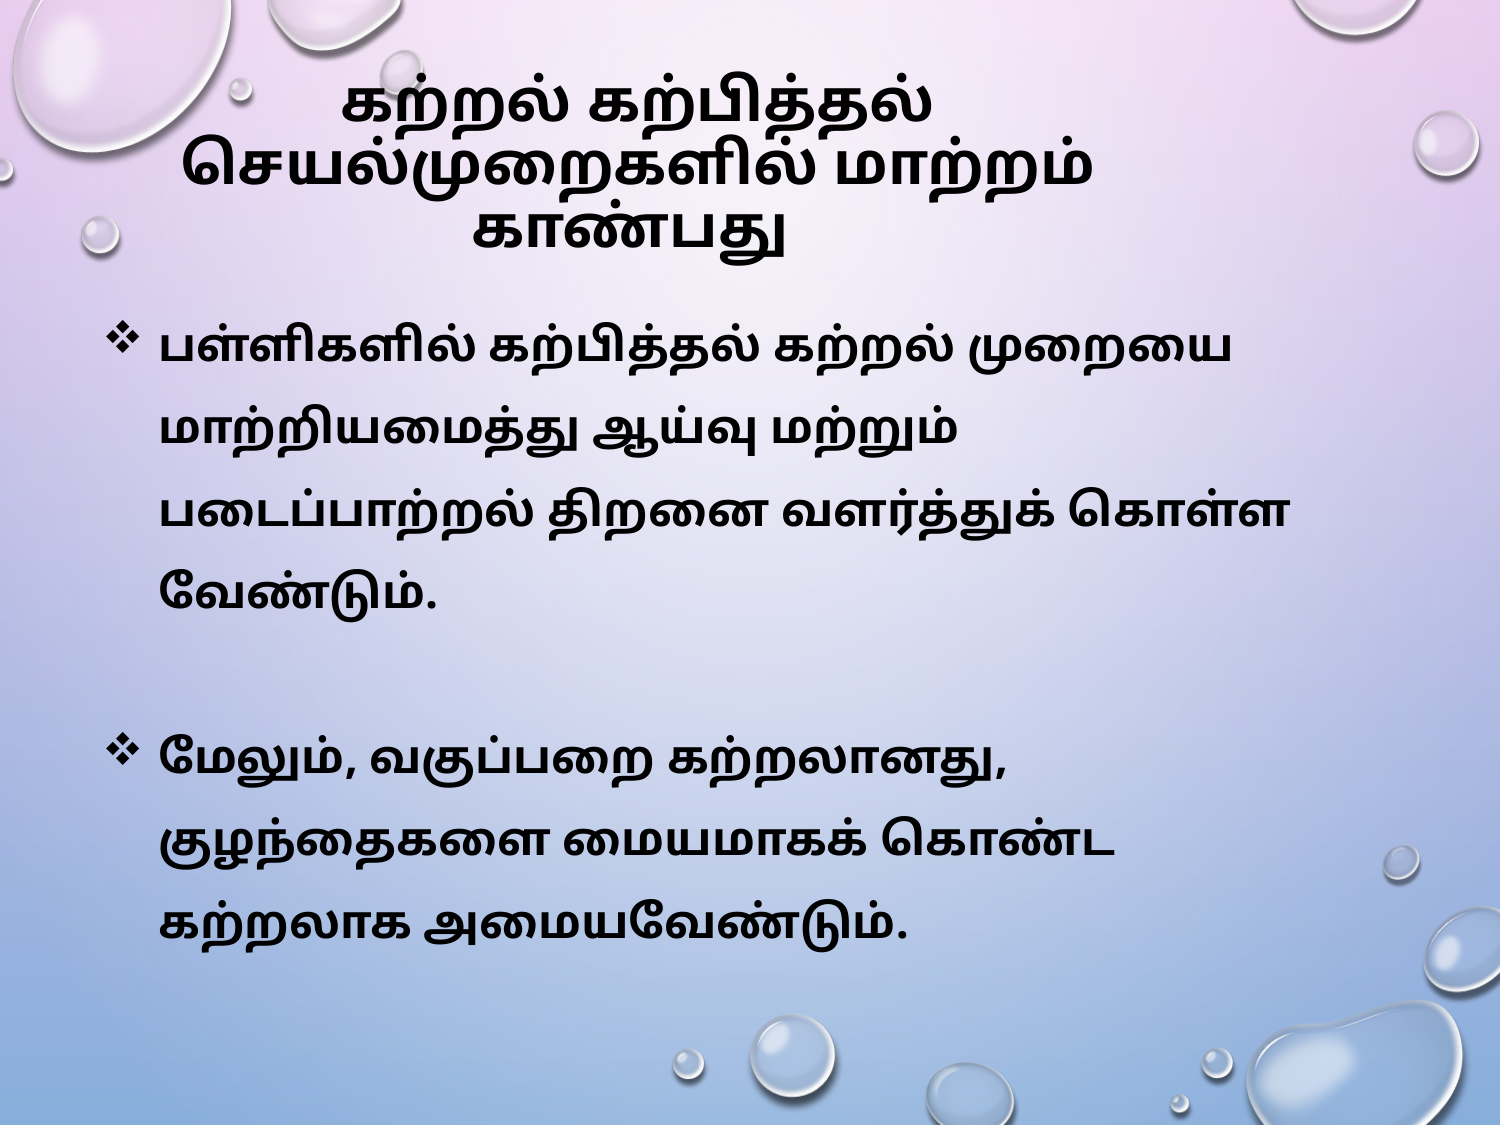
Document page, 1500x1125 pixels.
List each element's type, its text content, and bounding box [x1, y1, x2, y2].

text_box பள்ளிகளில் கற்பித்தல் கற்றல் முறையை மாற்றியமைத்து ஆய்வு மற்றும் படைப்பாற்றல் திறனை வளர்த்துக் கொள்ள வேண்டும். மேலும், வகுப்பறை கற்றலானது, குழந்தைகளை மையமாகக் கொண்ட கற்றலாக அமையவேண்டும். [87, 280, 1350, 955]
picture [0, 0, 1500, 1125]
title கற்றல் கற்பித்தல் செயல்முறைகளில் மாற்றம் காண்பது [0, 101, 1275, 281]
